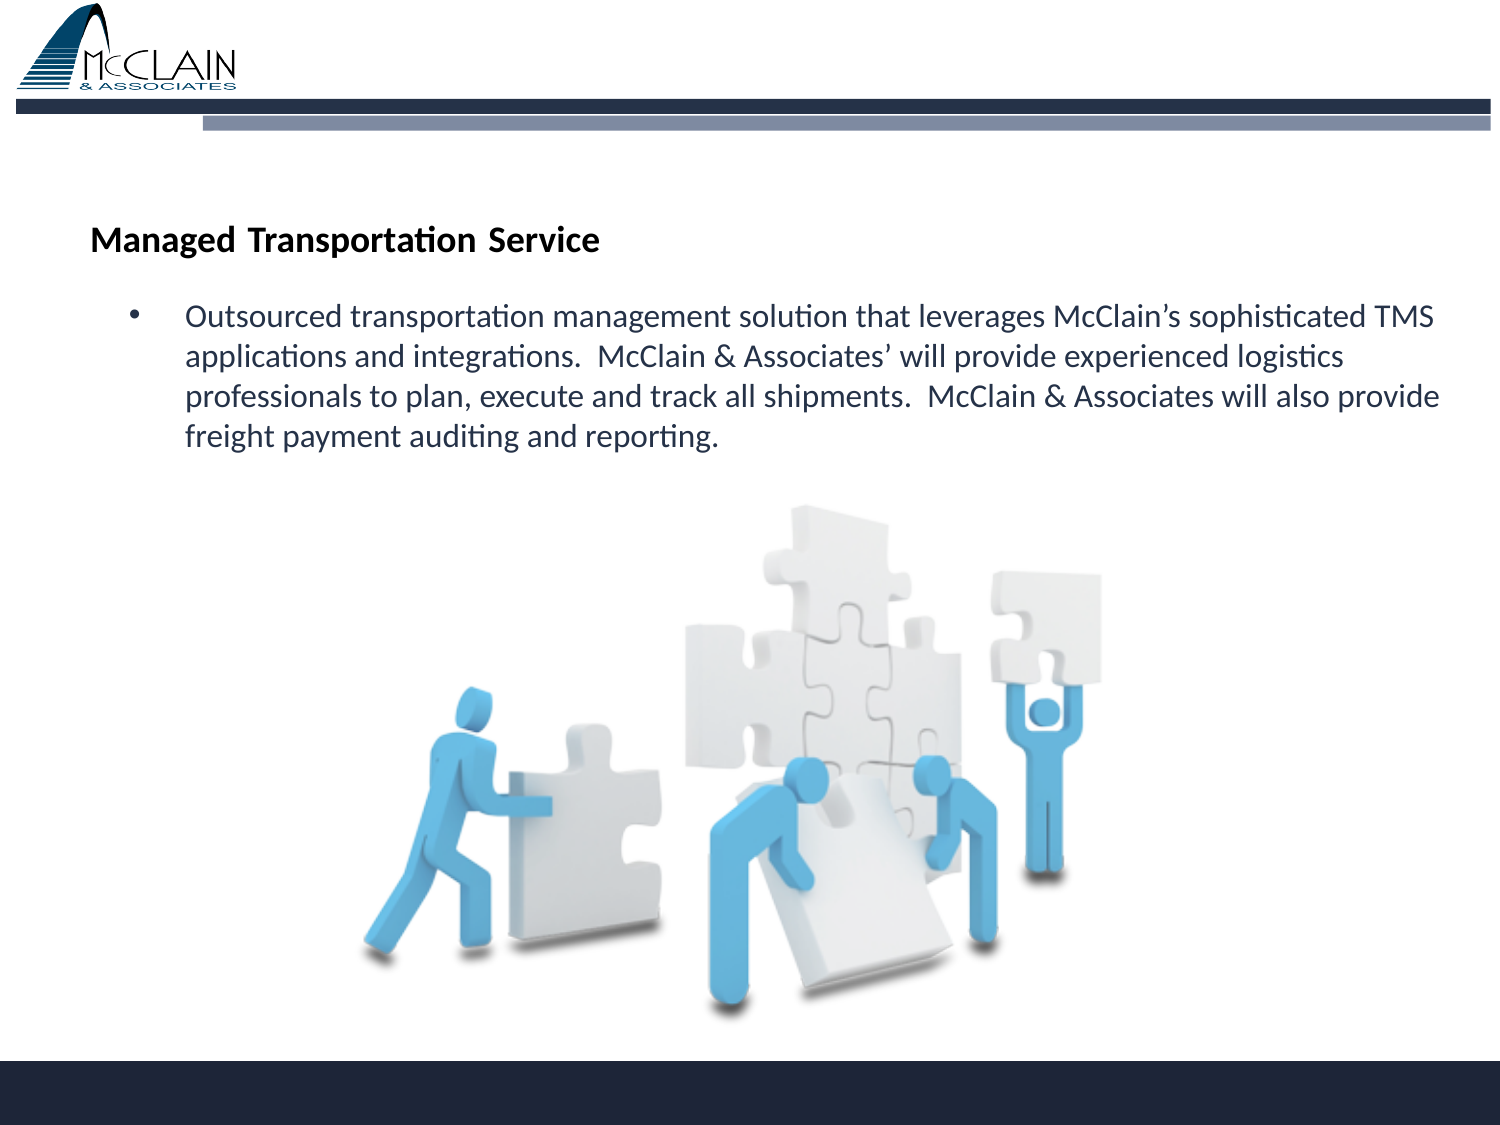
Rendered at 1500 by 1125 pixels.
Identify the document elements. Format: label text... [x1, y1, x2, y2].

picture [351, 454, 1120, 1031]
list Outsourced transportation management solution that leverages McClain’s sophisticated TMS applications and integrations. McClain & Associates’ will provide experienced logistics professionals to plan, execute and track all shipments. McClain & Associates will also provide freight payment auditing and reporting. [113, 287, 1464, 544]
picture [16, 3, 236, 90]
title Managed Transportation Service [75, 176, 1079, 287]
picture [0, 1061, 1500, 1125]
